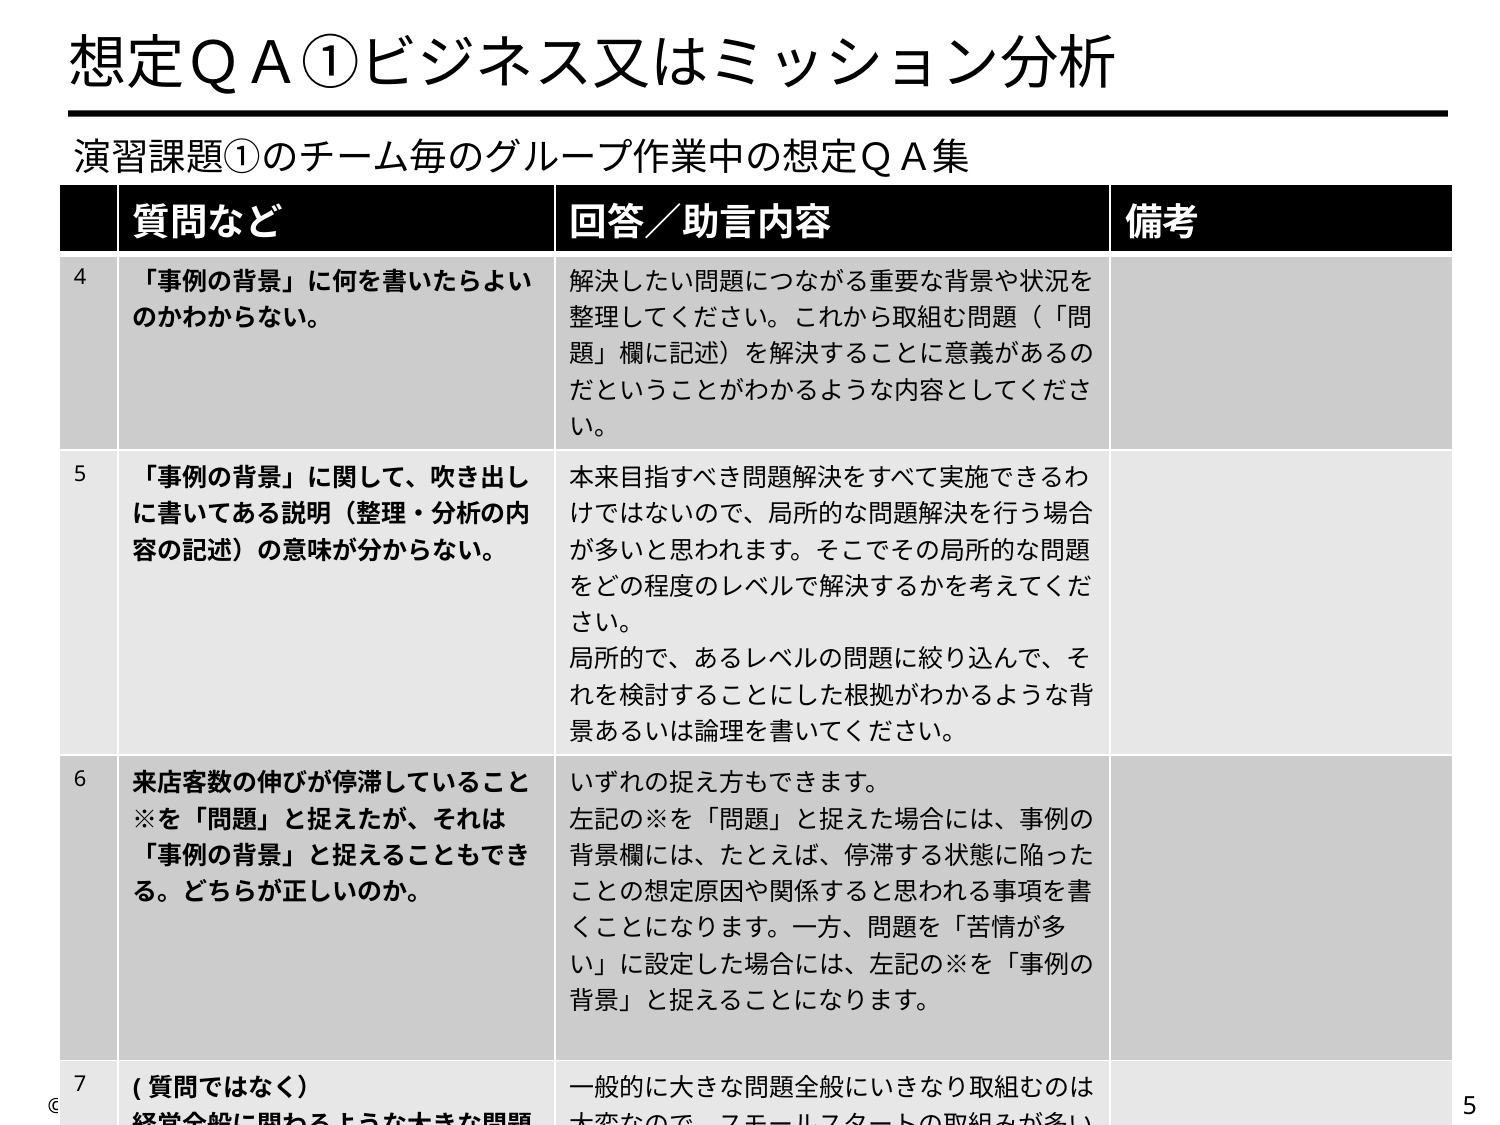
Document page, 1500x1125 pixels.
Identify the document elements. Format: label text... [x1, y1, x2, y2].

table_cell [1111, 257, 1452, 449]
table_cell いずれの捉え方もできます。 左記の※を「問題」と捉えた場合には、事例の背景欄には、たとえば、停滞する状態に陥ったことの想定原因や関係すると思われる事項を書くことになります。一方、問題を「苦情が多い」に設定した場合には、左記の※を「事例の背景」と捉えることになります。 [556, 756, 1109, 1060]
table_header 備考 [1111, 185, 1452, 251]
table_cell 5 [60, 451, 117, 754]
table_cell 本来目指すべき問題解決をすべて実施できるわけではないので、局所的な問題解決を行う場合が多いと思われます。そこでその局所的な問題をどの程度のレベルで解決するかを考えてください。 局所的で、あるレベルの問題に絞り込んで、それを検討することにした根拠がわかるような背景あるいは論理を書いてください。 [556, 451, 1109, 754]
table_cell 「事例の背景」に何を書いたらよいのかわからない。 [119, 257, 554, 449]
title 想定ＱＡ①ビジネス又はミッション分析 [53, 19, 1247, 102]
table_cell 「事例の背景」に関して、吹き出しに書いてある説明（整理・分析の内容の記述）の意味が分からない。 [119, 451, 554, 754]
table_cell 4 [60, 257, 117, 449]
table_cell [1111, 1061, 1452, 1125]
table_cell 7 [60, 1061, 117, 1125]
table_header 回答／助言内容 [556, 185, 1109, 251]
table_header 質問など [119, 185, 554, 251]
table_cell 6 [60, 756, 117, 1060]
table_cell [1111, 451, 1452, 754]
table_cell 一般的に大きな問題全般にいきなり取組むのは大変なので、スモールスタートの取組みが多いと思います。 ここでも、問題を局所化して、取り組むほうが具体化しやすいと思います。 [556, 1061, 1109, 1125]
table_cell 来店客数の伸びが停滞していること※を「問題」と捉えたが、それは「事例の背景」と捉えることもできる。どちらが正しいのか。 [119, 756, 554, 1060]
table_cell (質問ではなく） 経営全般に関わるような大きな問題に取り組もうとしているチームを見かけた場合。 [119, 1061, 554, 1125]
table_cell [1111, 756, 1452, 1060]
list 演習課題①のチーム毎のグループ作業中の想定ＱＡ集 [25, 125, 1475, 185]
table_cell 解決したい問題につながる重要な背景や状況を整理してください。これから取組む問題（「問題」欄に記述）を解決することに意義があるのだということがわかるような内容としてください。 [556, 257, 1109, 449]
table_header [60, 185, 117, 251]
